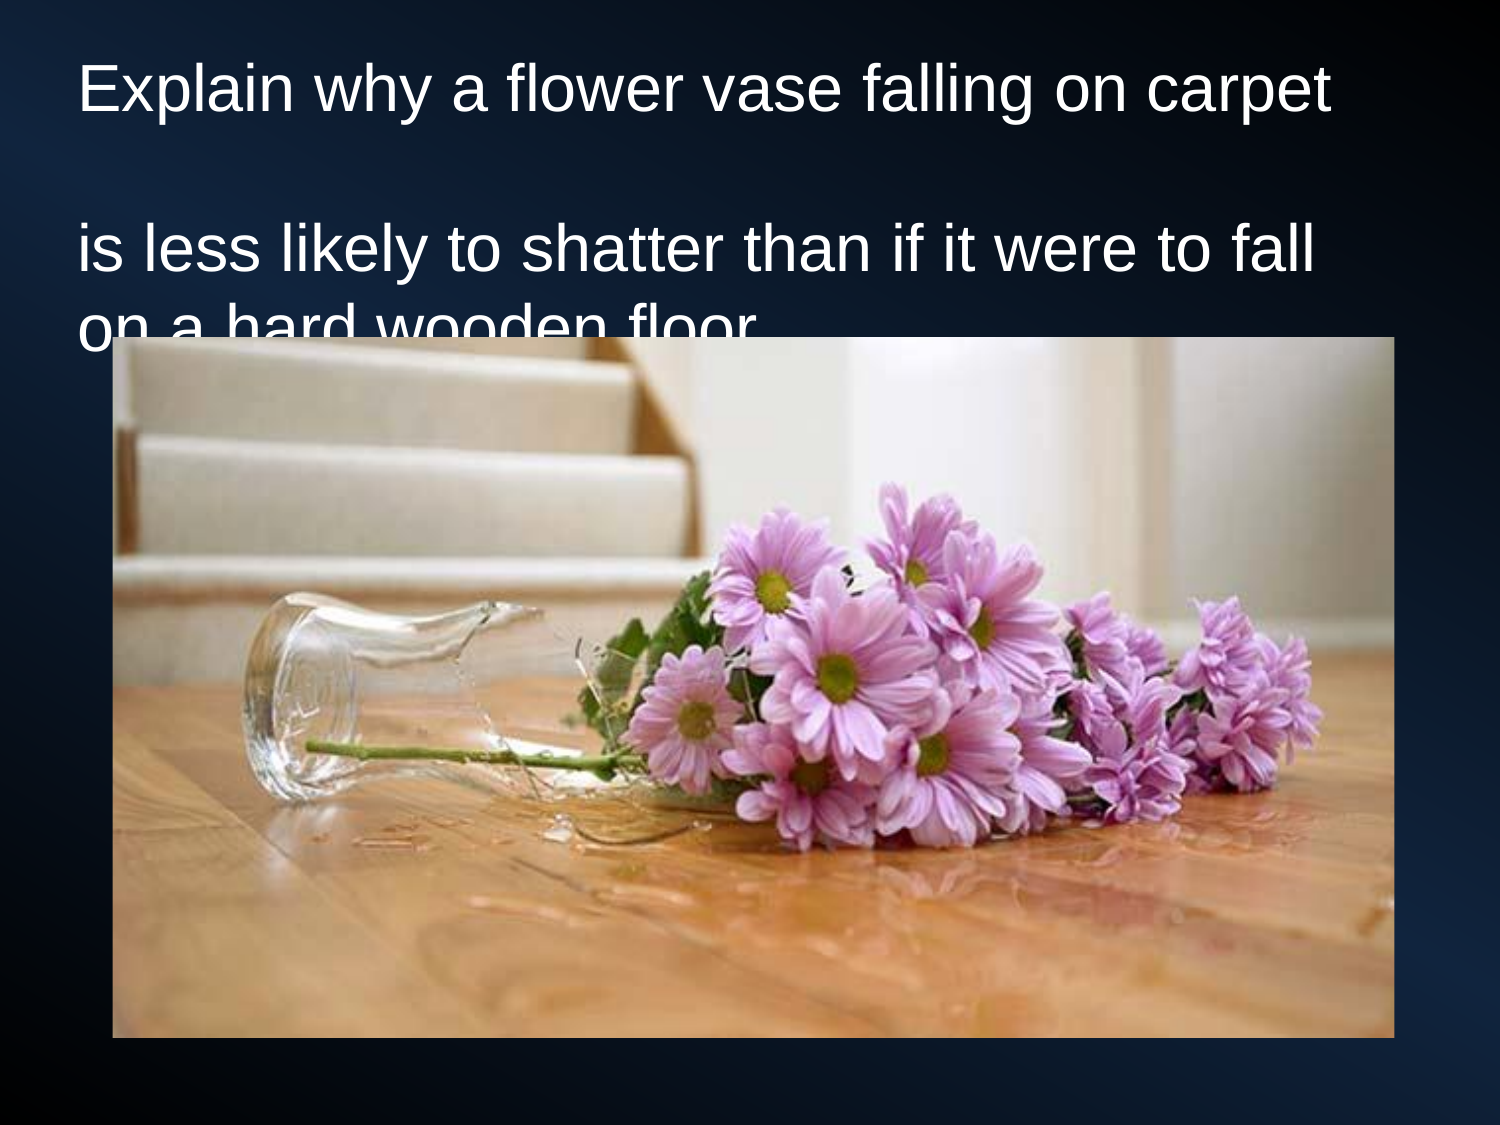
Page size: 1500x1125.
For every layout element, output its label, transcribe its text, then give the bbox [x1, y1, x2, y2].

picture [112, 337, 1395, 1038]
text_box Explain why a flower vase falling on carpet is less likely to shatter than if it were to fall on a hard wooden floor. [62, 37, 1450, 372]
